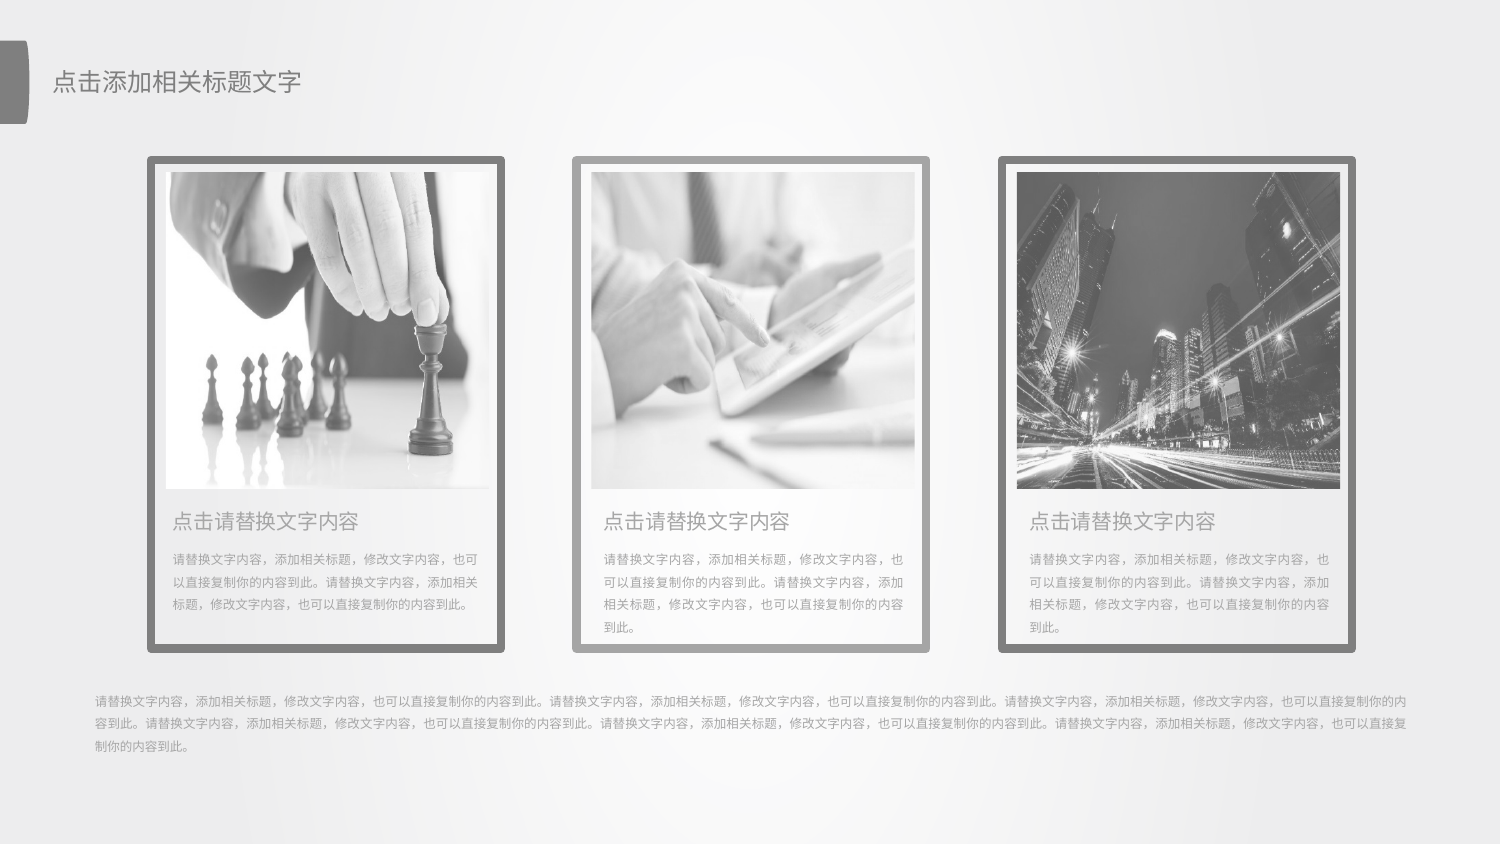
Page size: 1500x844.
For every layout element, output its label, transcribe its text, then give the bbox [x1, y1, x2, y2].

text_box 请替换文字内容，添加相关标题，修改文字内容，也可以直接复制你的内容到此。请替换文字内容，添加相关标题，修改文字内容，也可以直接复制你的内容到此。请替换文字内容，添加相关标题，修改文字内容，也可以直接复制你的内容到此。请替换文字内容，添加相关标题，修改文字内容，也可以直接复制你的内容到此。请替换文字内容，添加相关标题，修改文字内容，也可以直接复制你的内容到此。请替换文字内容，添加相关标题，修改文字内容，也可以直接复制你的内容到此。 [94, 686, 1406, 754]
text_box [574, 158, 928, 651]
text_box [172, 508, 478, 614]
text_box [1000, 158, 1354, 651]
picture [0, 0, 1500, 844]
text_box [1029, 508, 1330, 636]
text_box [603, 508, 904, 636]
text_box [149, 158, 503, 651]
